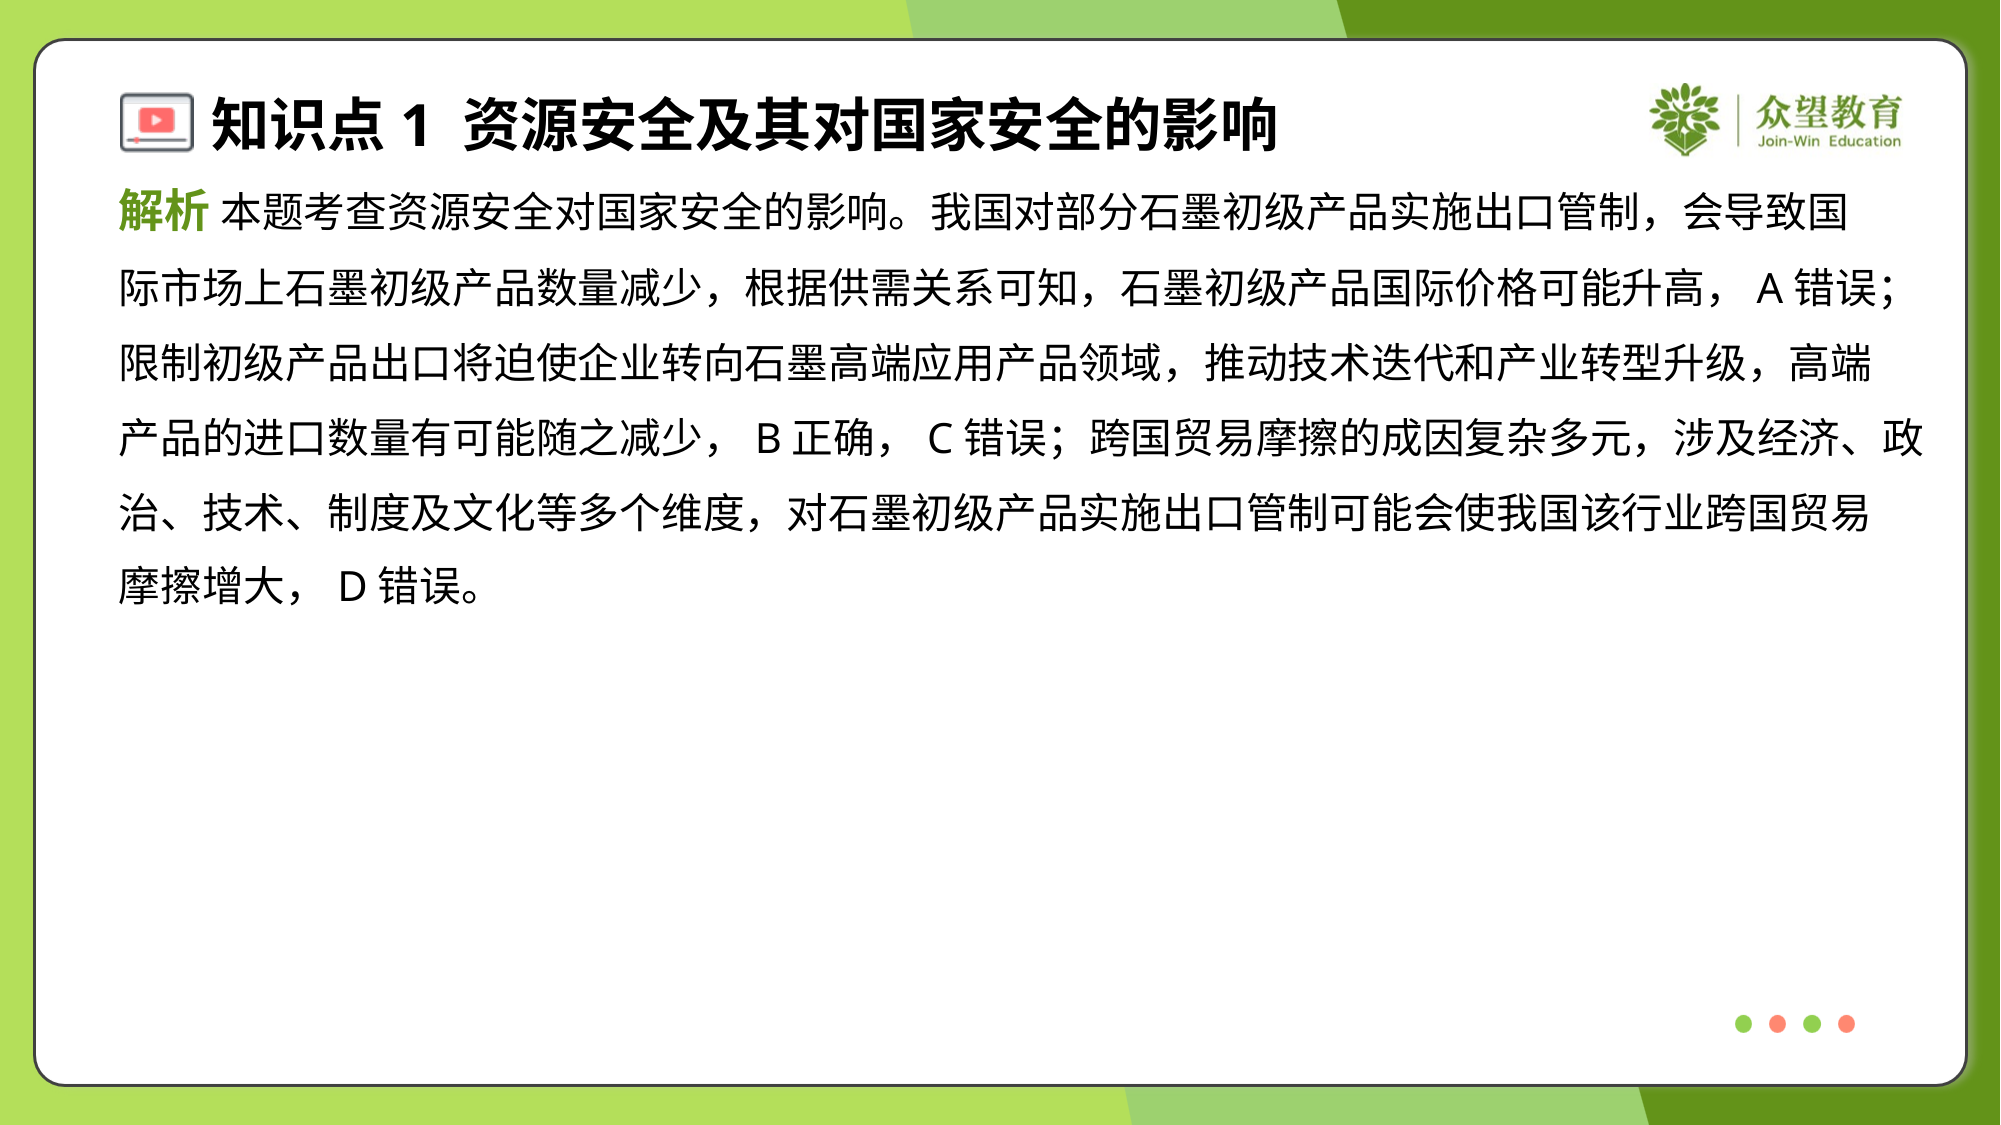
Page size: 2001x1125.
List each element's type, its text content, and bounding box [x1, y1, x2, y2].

picture [0, 0, 2000, 1125]
text_box 解析 本题考查资源安全对国家安全的影响。我国对部分石墨初级产品实施出口管制，会导致国 际市场上石墨初级产品数量减少，根据供需关系可知，石墨初级产品国际价格可能升高，A错误； 限制初级产品出口将迫使企业转向石墨高端应用产品领域，推动技术迭代和产业转型升级，高端 产品的进口数量有可能随之减少，B正确，C错误；跨国贸易摩擦的成因复杂多元，涉及经济、政 治、技术、制度及文化等多个维度，对石墨初级产品实施出口管制可能会使我国该行业跨国贸易 摩擦增大，D错误。 [118, 159, 1883, 602]
